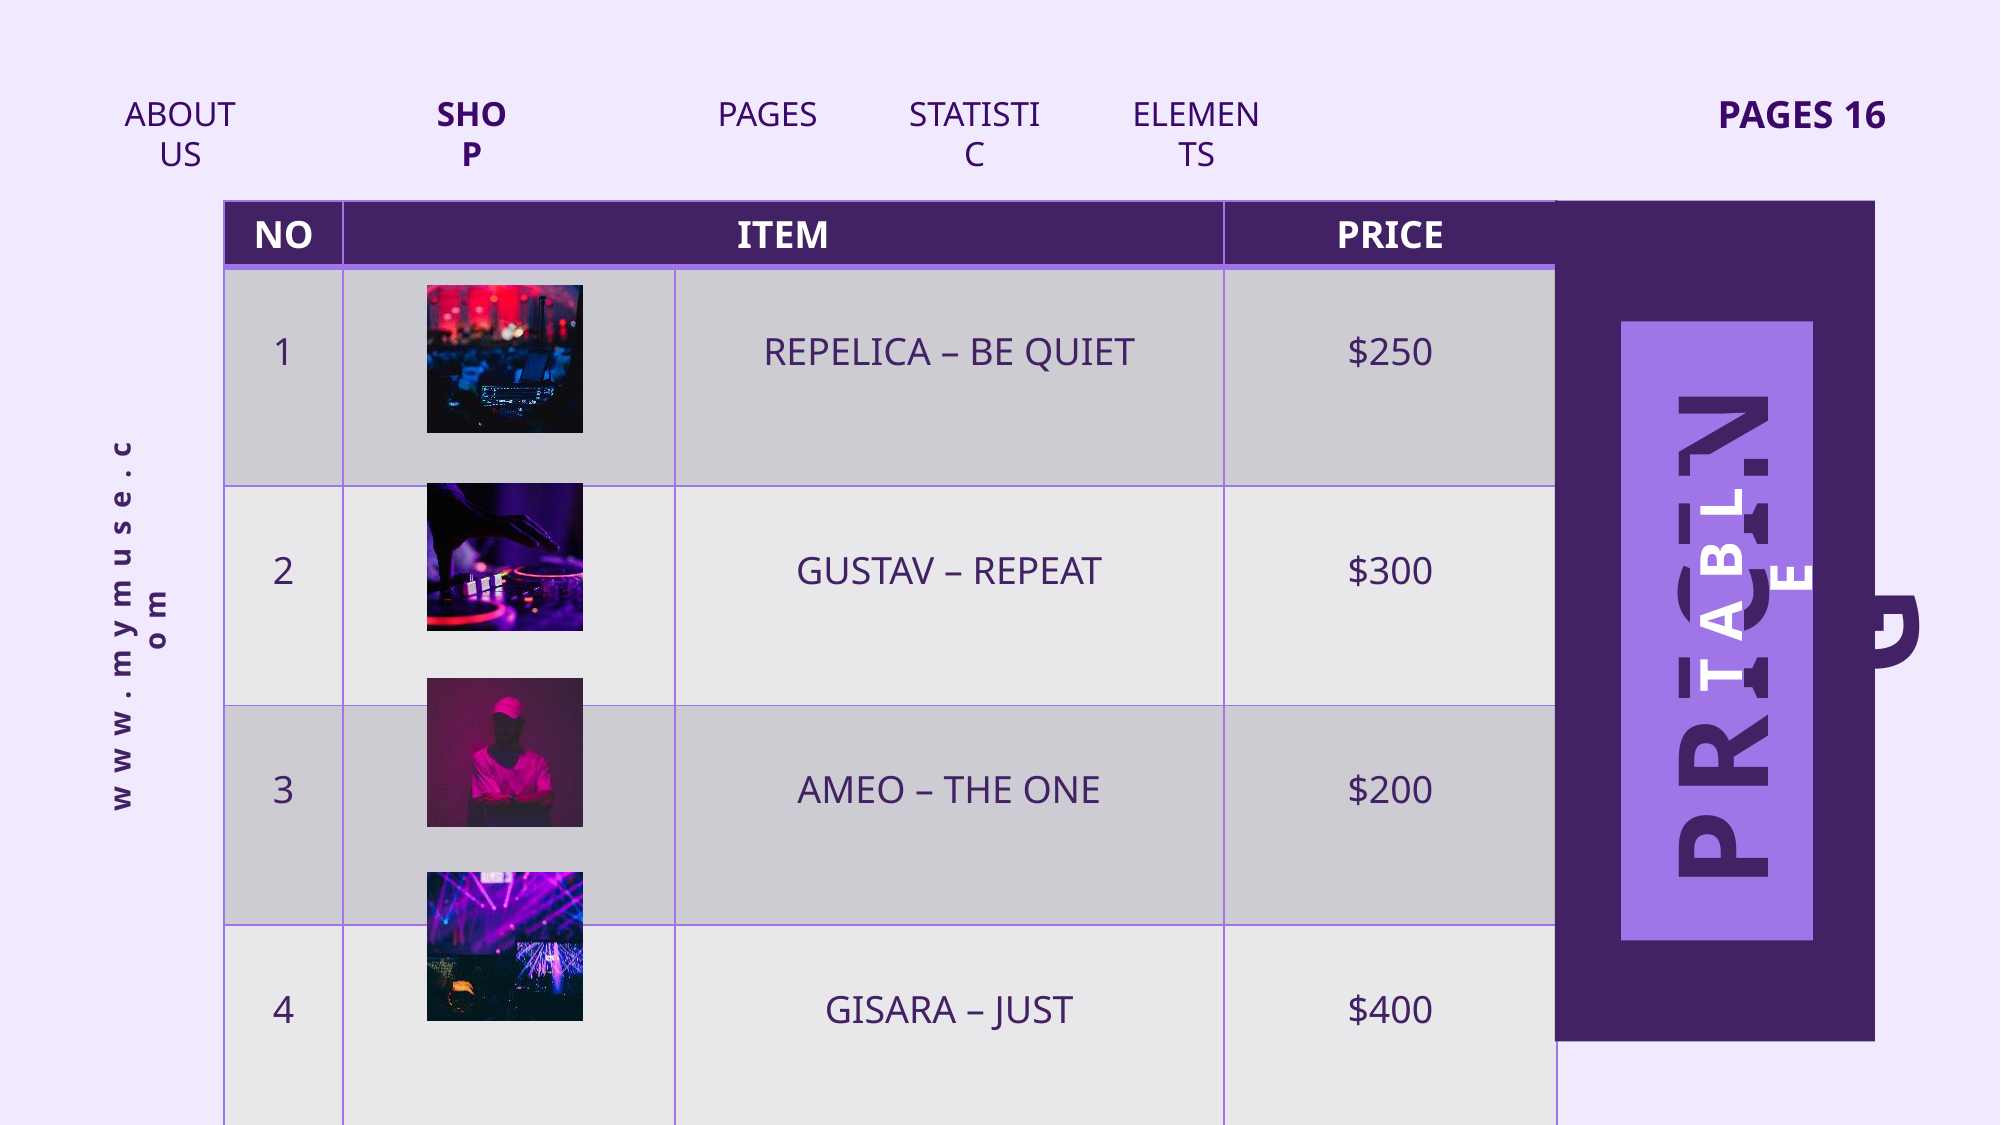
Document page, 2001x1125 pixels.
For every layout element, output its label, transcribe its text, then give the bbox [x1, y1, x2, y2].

table_cell 4 [225, 926, 342, 1125]
table_cell 1 [225, 270, 342, 485]
table_cell $400 [1225, 926, 1556, 1125]
table_cell 2 [225, 487, 342, 705]
table_cell $200 [1225, 706, 1554, 924]
table_cell $250 [1225, 270, 1554, 485]
text_box www.mymuse.com [94, 400, 179, 841]
table_cell [344, 270, 674, 485]
text_box [1554, 200, 1876, 534]
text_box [95, 86, 1285, 142]
table_cell $300 [1225, 487, 1554, 705]
table_cell [344, 926, 674, 1125]
table_cell [344, 706, 674, 924]
table_cell 3 [225, 706, 342, 924]
table_cell [344, 487, 674, 705]
table_cell REPELICA – BE QUIET [676, 270, 1223, 485]
table_cell GISARA – JUST [676, 926, 1223, 1125]
text_box [1554, 727, 1876, 1042]
table_header ITEM [344, 202, 1223, 264]
picture [426, 678, 583, 827]
table_cell AMEO – THE ONE [676, 706, 1223, 924]
picture [426, 483, 583, 631]
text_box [1407, 534, 2000, 727]
text_box PAGES 16 [1702, 83, 1902, 144]
table_header NO [225, 202, 342, 264]
table_header PRICE [1225, 202, 1554, 264]
picture [426, 285, 583, 434]
picture [426, 872, 583, 1021]
table_cell GUSTAV – REPEAT [676, 487, 1223, 705]
